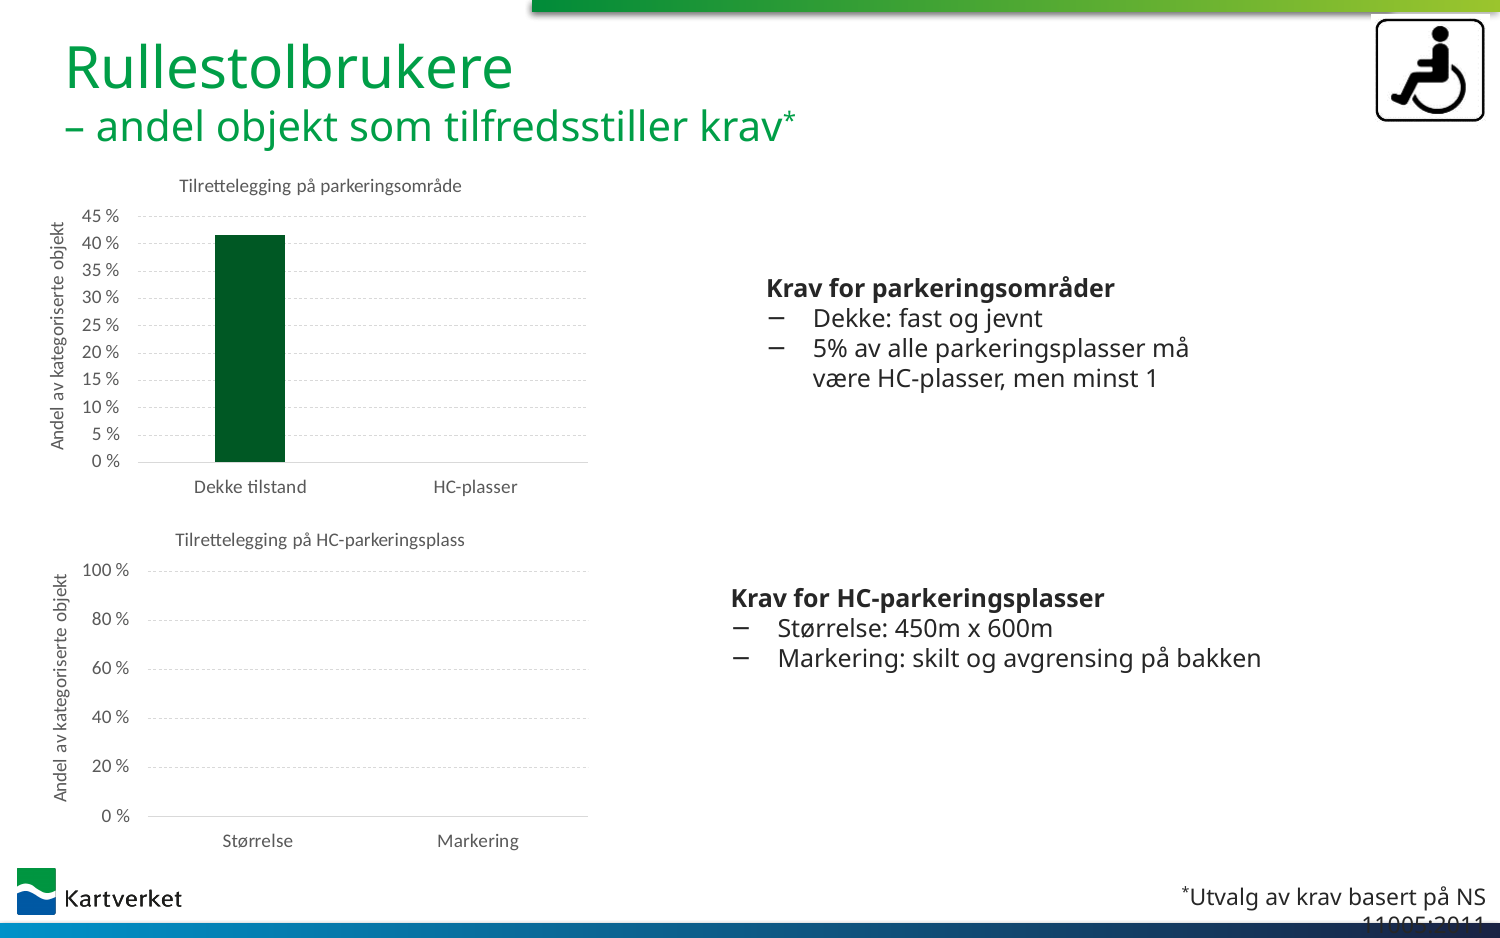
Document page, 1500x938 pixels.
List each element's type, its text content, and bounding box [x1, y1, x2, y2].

picture [1371, 13, 1491, 127]
text_box Rullestolbrukere – andel objekt som tilfredsstiller krav* [49, 23, 1431, 158]
text_box *Utvalg av krav basert på NS 11005:2011 [1068, 873, 1500, 938]
text_box Krav for parkeringsområder Dekke: fast og jevnt 5% av alle parkeringsplasser må være HC-plasser, men minst 1 [751, 264, 1232, 400]
picture [41, 520, 599, 859]
text_box Krav for HC-parkeringsplasser Størrelse: 450m x 600m Markering: skilt og avgrensing på bakken [715, 574, 1278, 680]
picture [41, 166, 599, 505]
